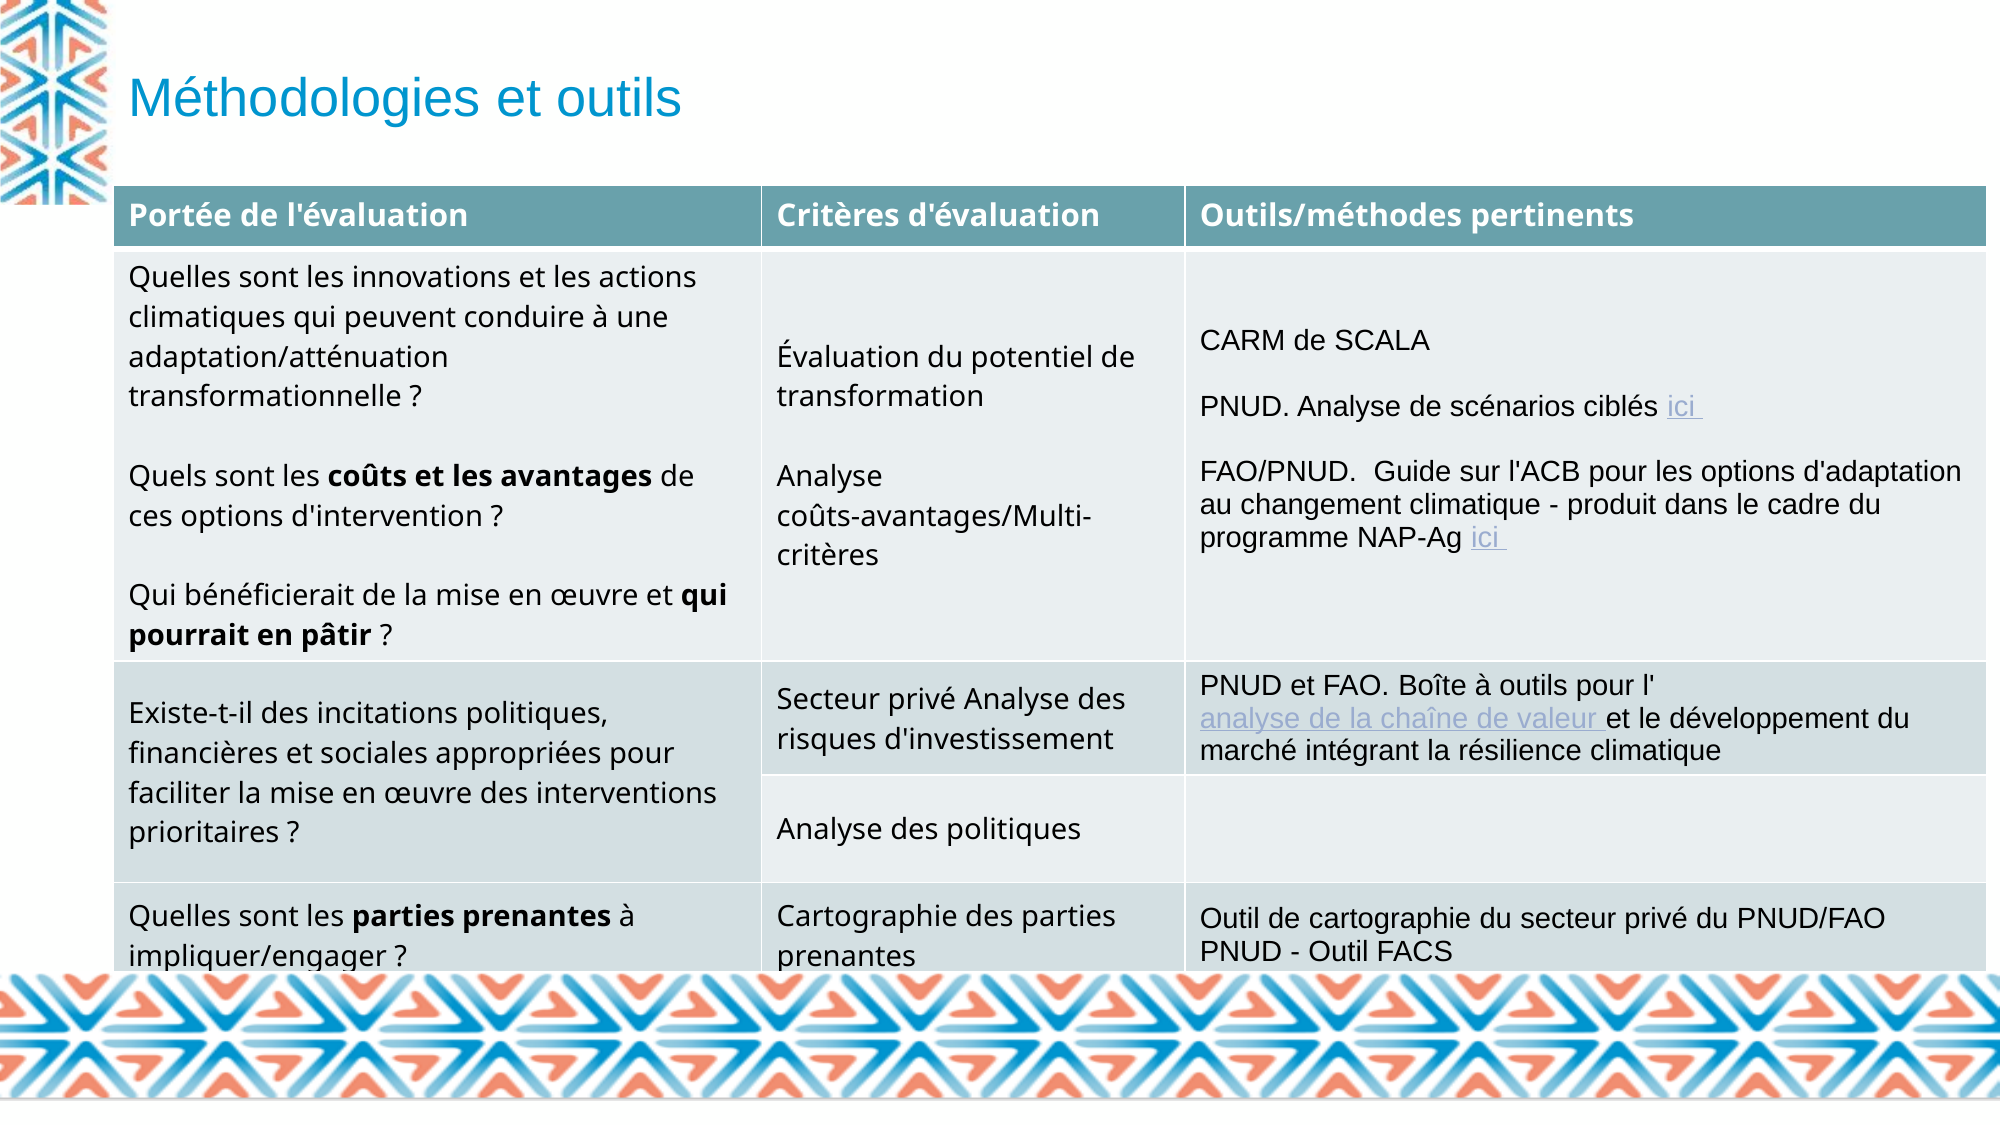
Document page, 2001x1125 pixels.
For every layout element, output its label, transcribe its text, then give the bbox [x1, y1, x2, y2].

table_header Critères d'évaluation [762, 186, 1184, 246]
table_cell Quelles sont les parties prenantes à impliquer/engager ? [114, 883, 761, 971]
table_header Portée de l'évaluation [114, 186, 761, 246]
table_cell Cartographie des parties prenantes [762, 883, 1184, 971]
table_cell Existe-t-il des incitations politiques, financières et sociales appropriées pour faciliter la mise en œuvre des interventions prioritaires ? [114, 662, 761, 882]
list Méthodologies et outils [113, 48, 1967, 112]
table_cell Outil de cartographie du secteur privé du PNUD/FAO PNUD - Outil FACS [1186, 883, 1986, 971]
picture [0, 971, 2000, 1101]
table_header Outils/méthodes pertinents [1186, 186, 1986, 246]
table_cell CARM de SCALA PNUD. Analyse de scénarios ciblés ici FAO/PNUD. Guide sur l'ACB pour les options d'adaptation au changement climatique - produit dans le cadre du programme NAP-Ag ici [1186, 252, 1986, 660]
table_cell PNUD et FAO. Boîte à outils pour l'analyse de la chaîne de valeur et le développement du marché intégrant la résilience climatique [1186, 662, 1986, 774]
table_cell Quelles sont les innovations et les actions climatiques qui peuvent conduire à une adaptation/atténuation transformationnelle ? Quels sont les coûts et les avantages de ces options d'intervention ? Qui bénéficierait de la mise en œuvre et qui pourrait en pâtir ? [114, 252, 761, 660]
table_cell [1186, 776, 1986, 882]
table_cell Évaluation du potentiel de transformation Analyse coûts-avantages/Multi-critères [762, 252, 1184, 660]
table_cell Analyse des politiques [762, 776, 1184, 882]
picture [1, 0, 115, 204]
table_cell Secteur privé Analyse des risques d'investissement [762, 662, 1184, 774]
